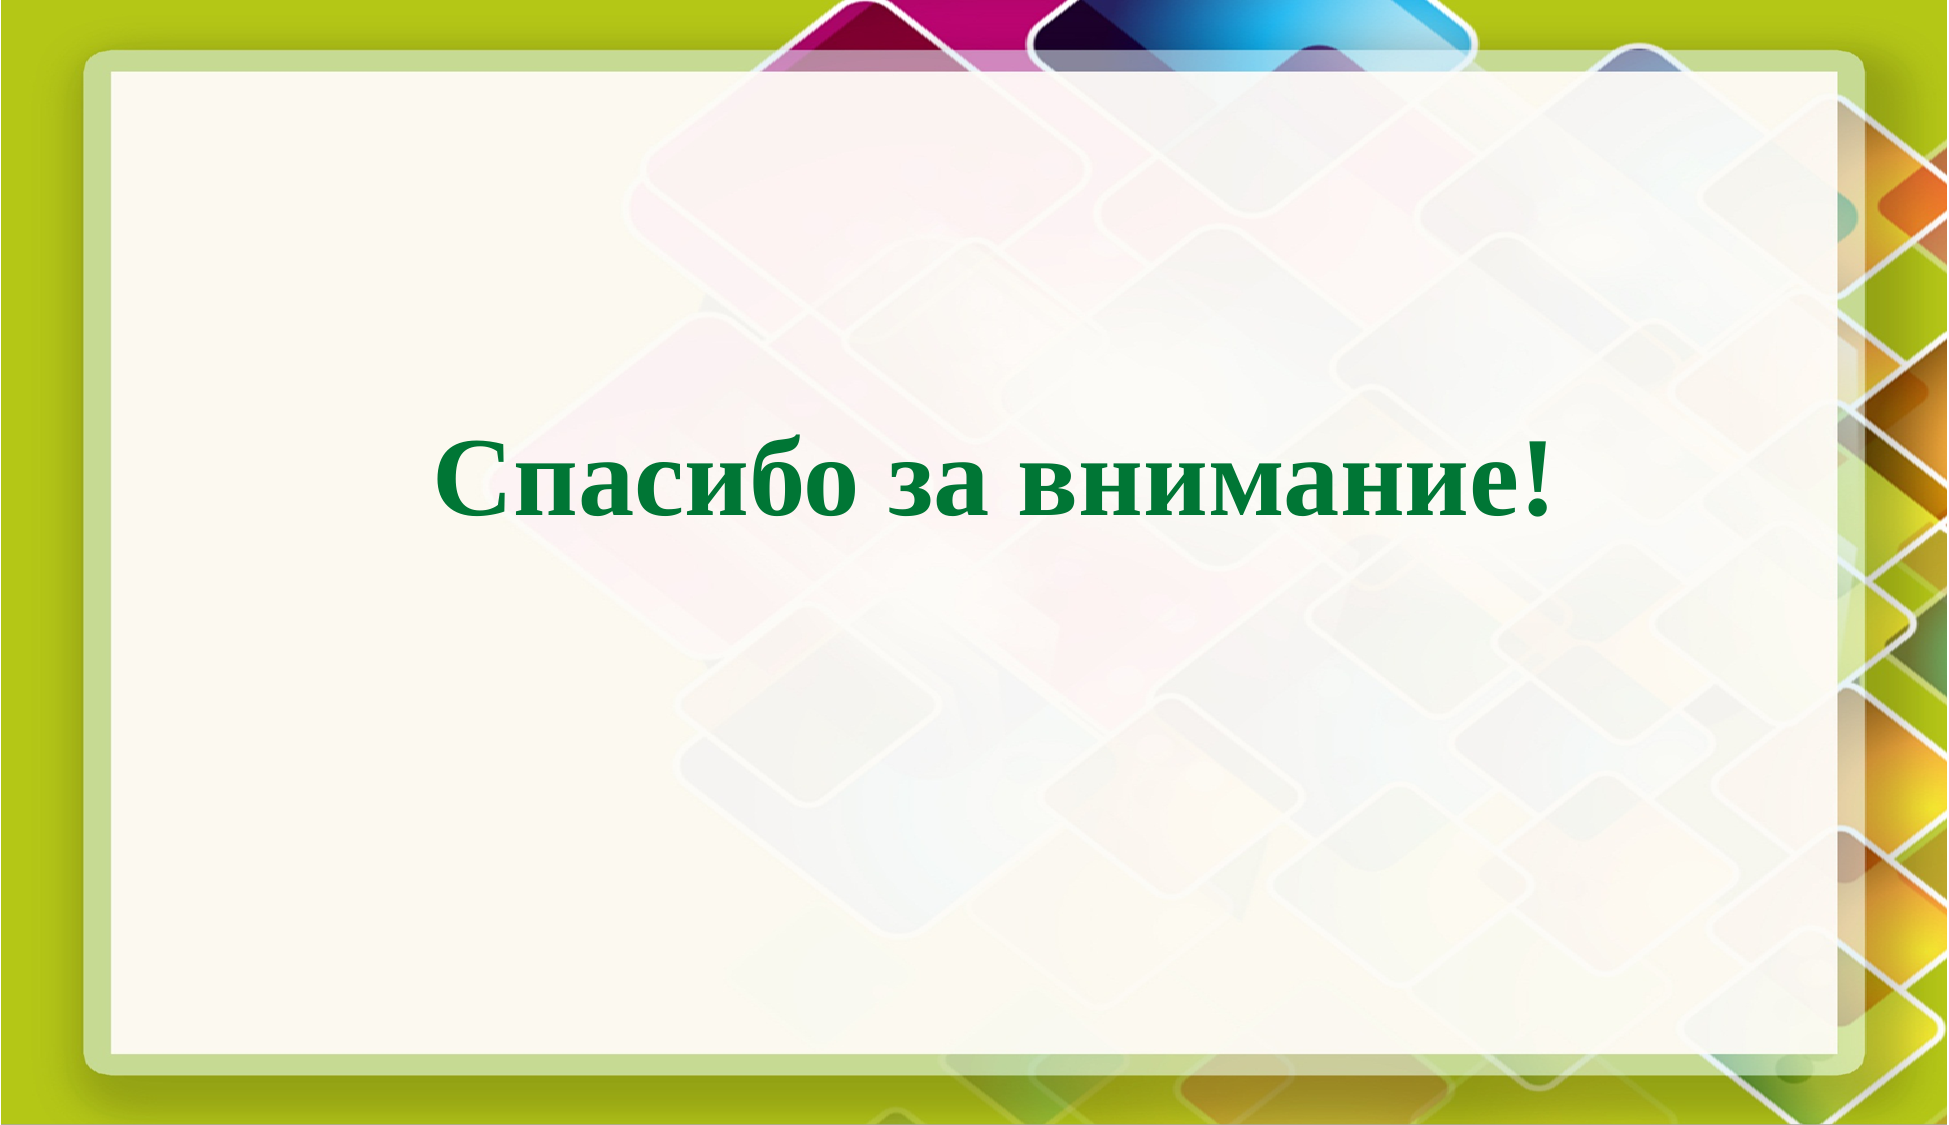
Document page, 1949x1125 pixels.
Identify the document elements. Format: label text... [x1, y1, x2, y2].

text_box Спасибо за внимание! [417, 395, 1573, 546]
picture [0, 0, 1949, 1125]
